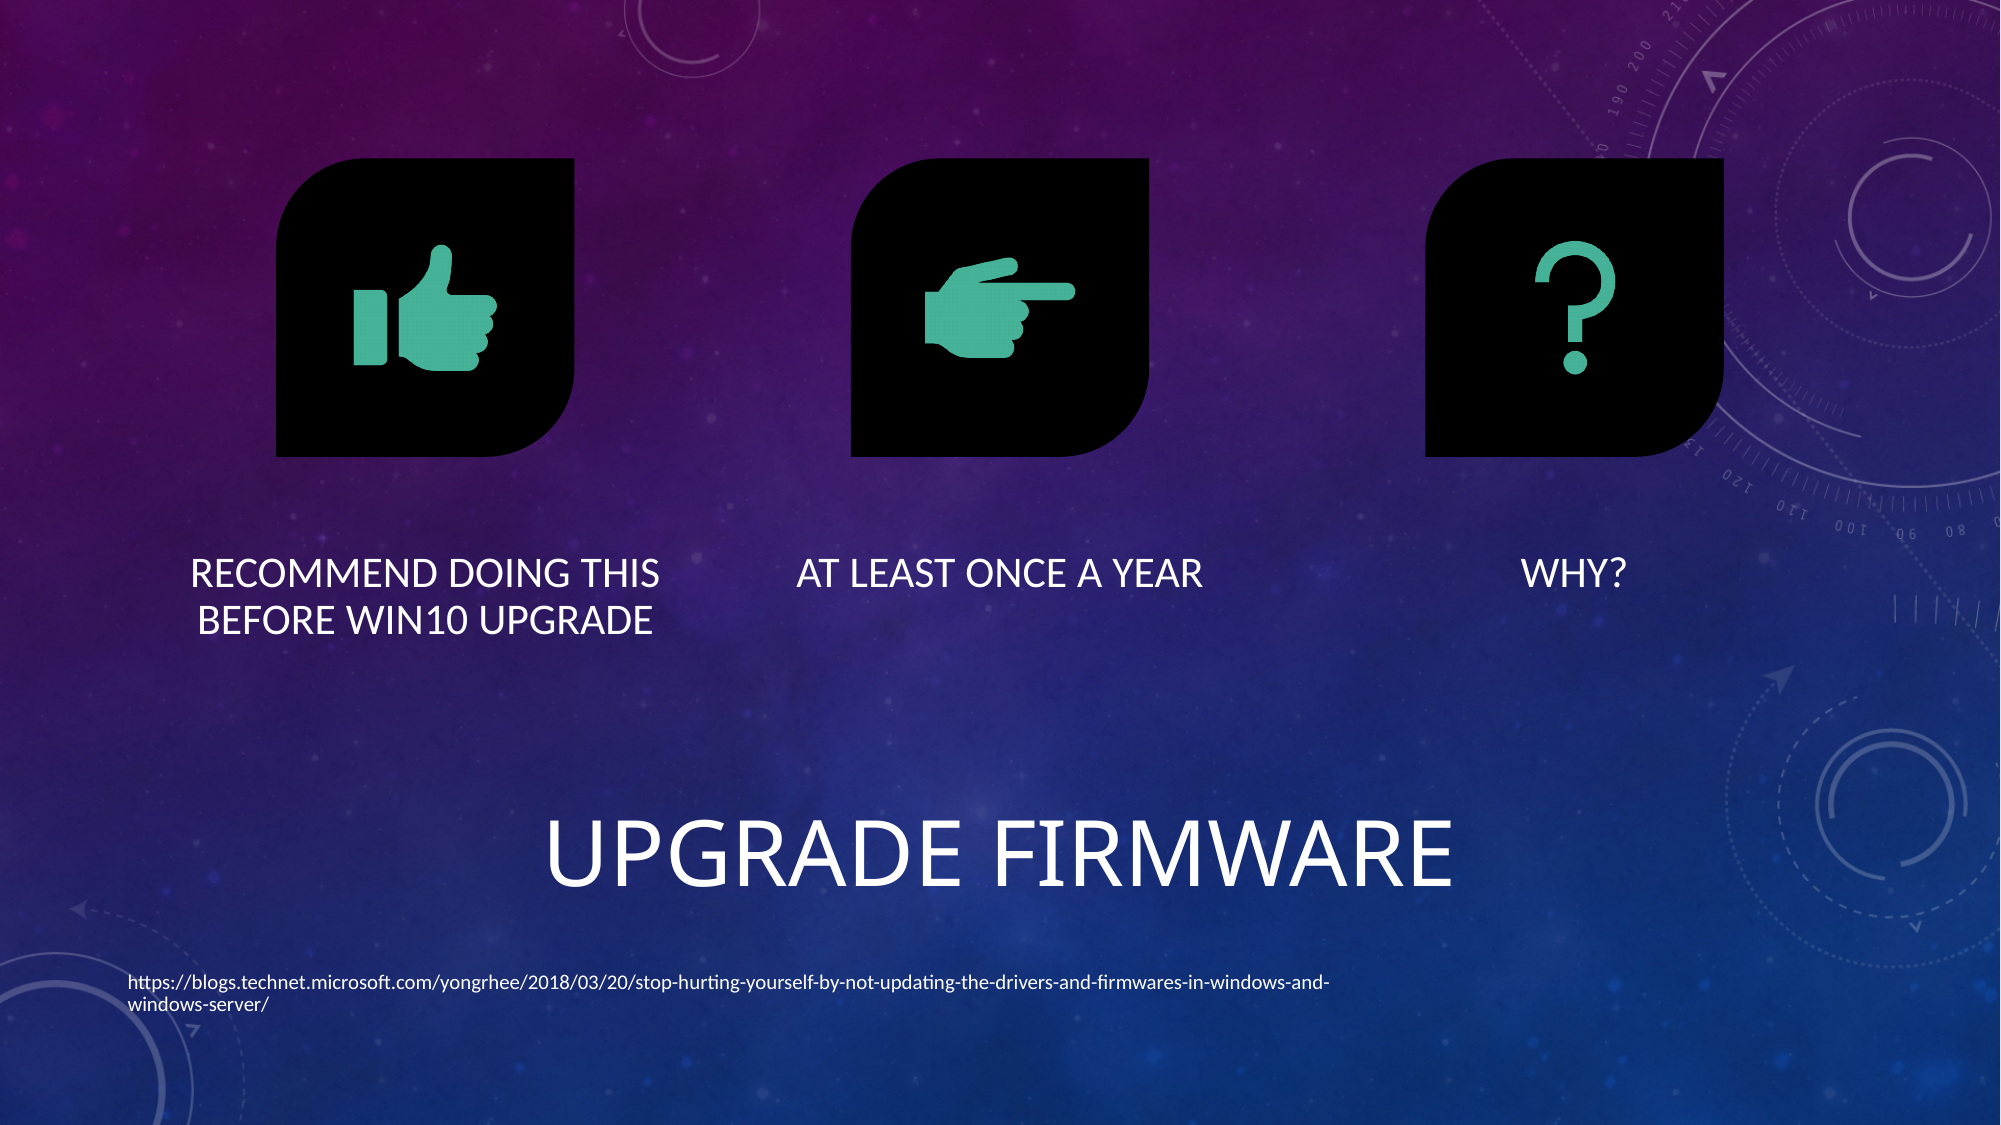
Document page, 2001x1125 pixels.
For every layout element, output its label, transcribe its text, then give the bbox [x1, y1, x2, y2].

title Upgrade Firmware [169, 750, 1831, 950]
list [168, 113, 1832, 713]
footer https://blogs.technet.microsoft.com/yongrhee/2018/03/20/stop-hurting-yourself-by-not-updating-the-drivers-and-firmwares-in-windows-and-windows-server/ [112, 963, 1397, 1025]
picture [0, 0, 2001, 1125]
